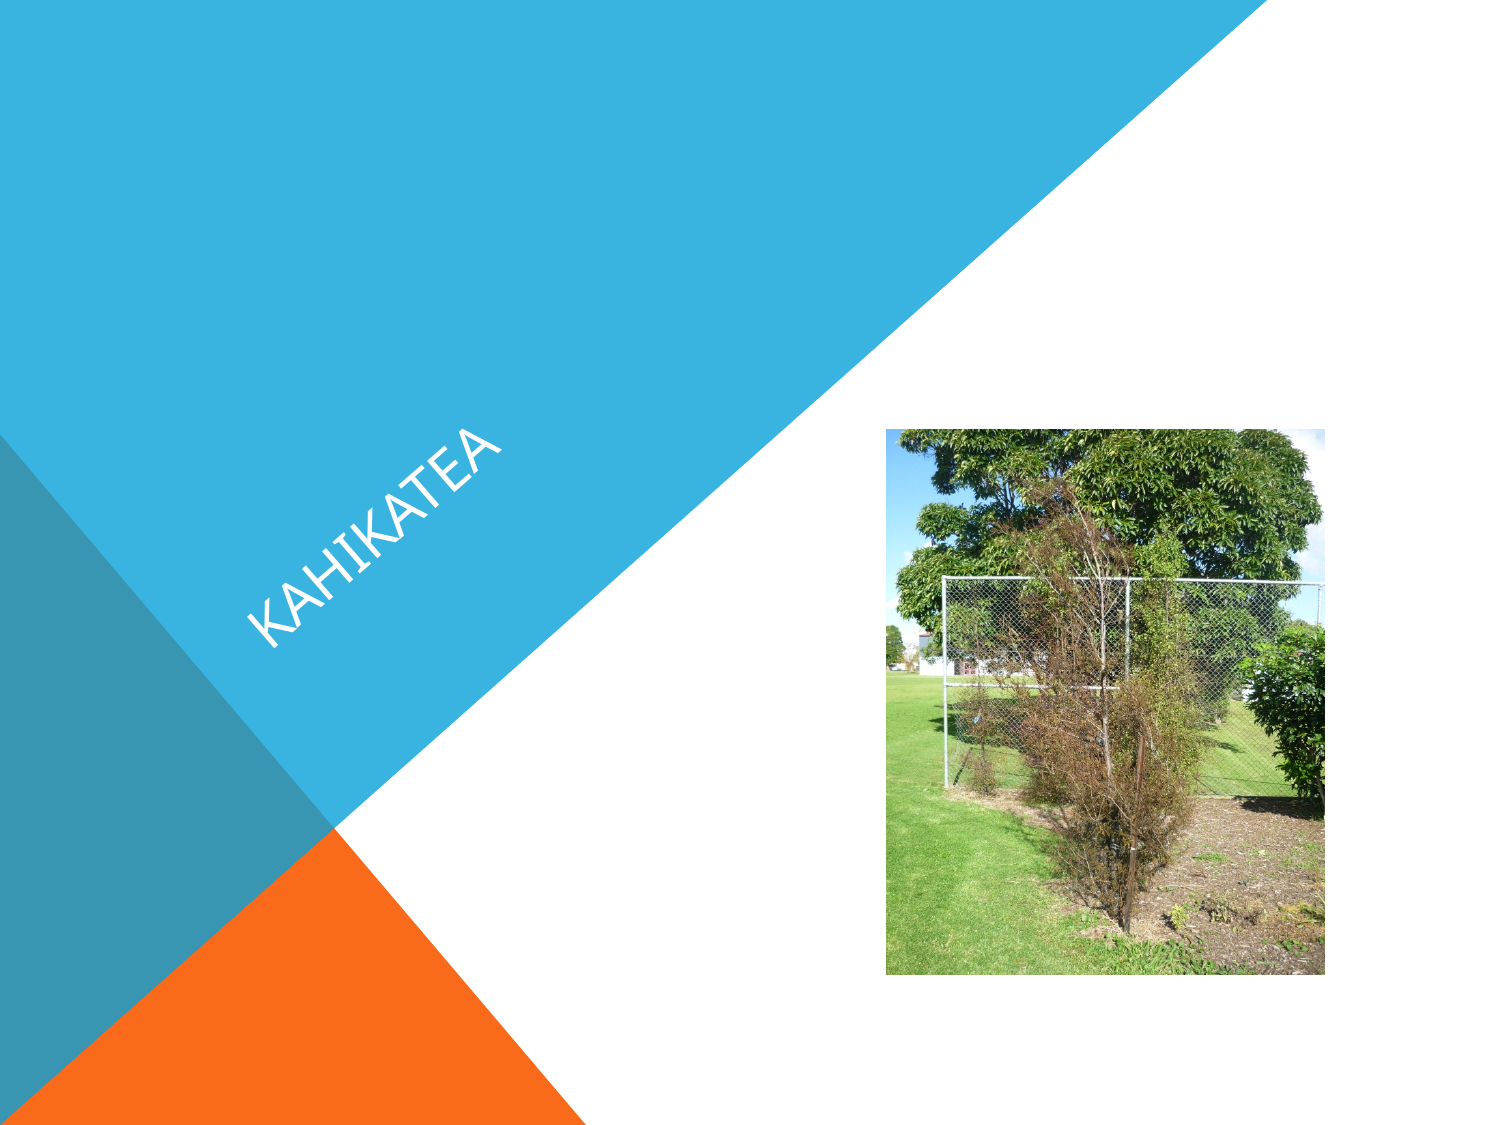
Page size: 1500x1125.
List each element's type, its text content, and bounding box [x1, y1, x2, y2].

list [886, 429, 1326, 976]
title Kahikatea [150, 0, 913, 671]
